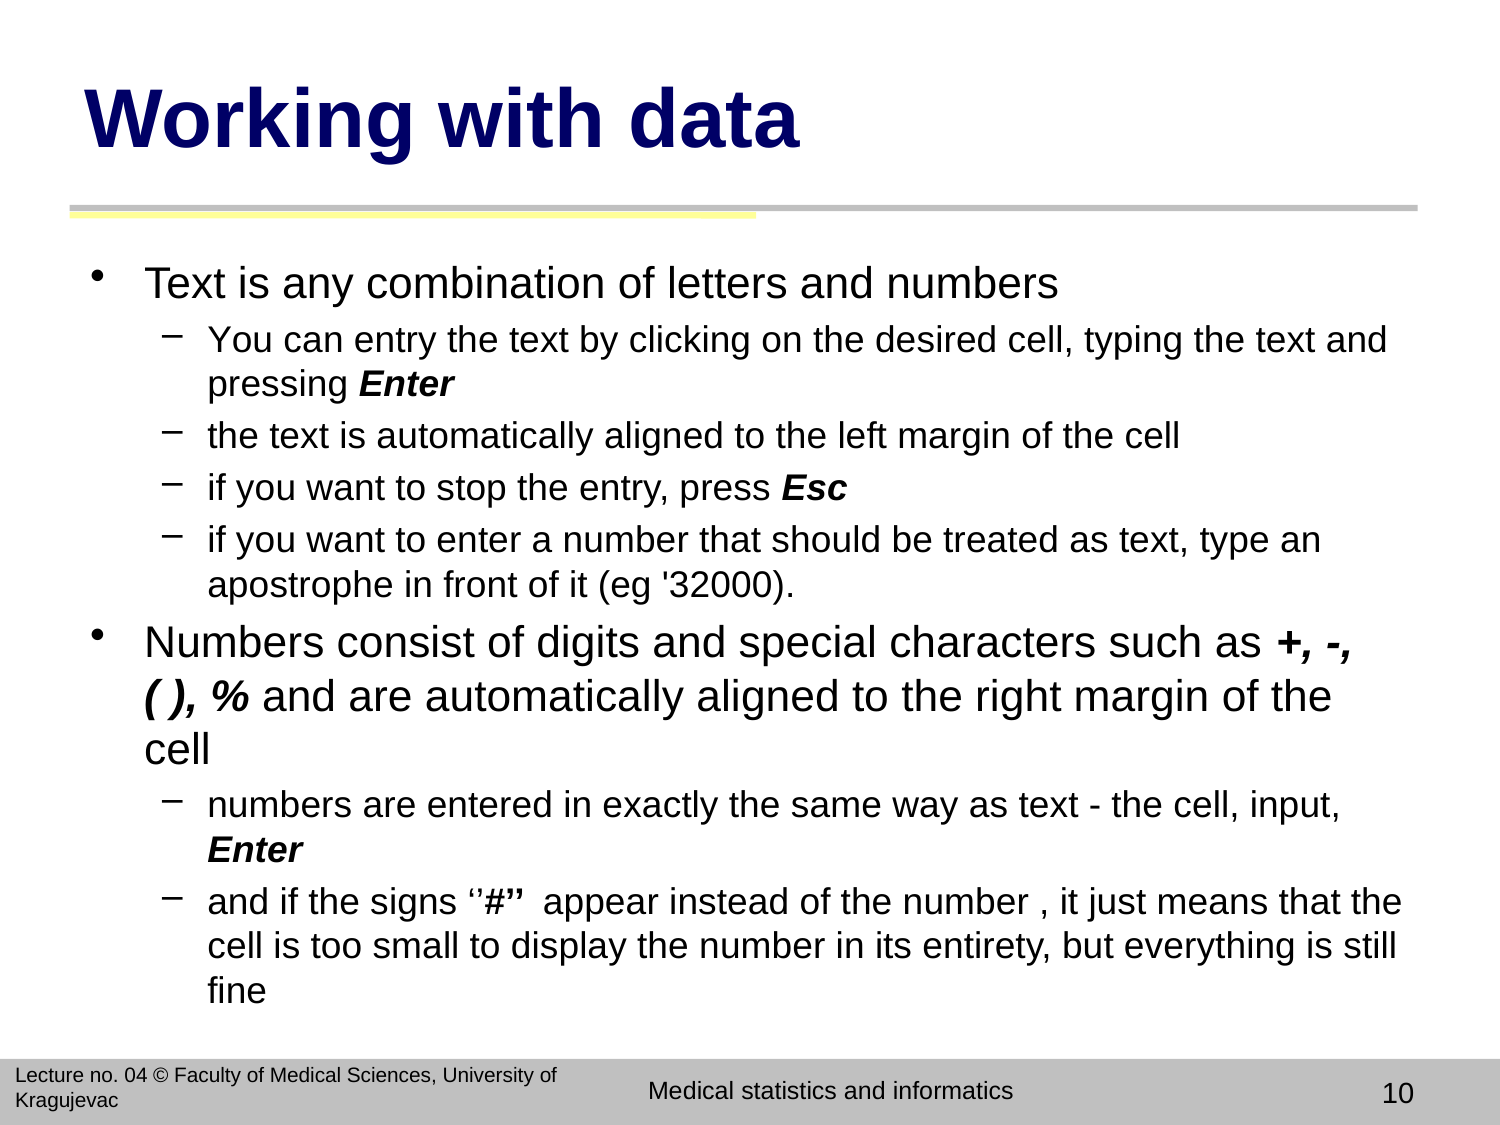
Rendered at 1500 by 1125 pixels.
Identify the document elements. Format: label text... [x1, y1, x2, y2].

title Working with data [69, 19, 1426, 208]
slide_number Lecture no. 04 © Faculty of Medical Sciences, University of Kragujevac [0, 1053, 619, 1108]
slide_number 10 [1166, 1066, 1430, 1125]
footer Medical statistics and informatics [512, 1066, 1151, 1125]
list Text is any combination of letters and numbers You can entry the text by clicking on the desired cell, typing the text and pressing Enter the text is automatically aligned to the left margin of the cell if you want to stop the entry, press Esc if you want to enter a number that should be treated as text, type an apostrophe in front of it (eg '32000). Numbers consist of digits and special characters such as +, -, ( ), % and are automatically aligned to the right margin of the cell numbers are entered in exactly the same way as text - the cell, input, Enter and if the signs ‘’#’’ appear instead of the number , it just means that the cell is too small to display the number in its entirety, but everything is still fine [74, 246, 1426, 1023]
